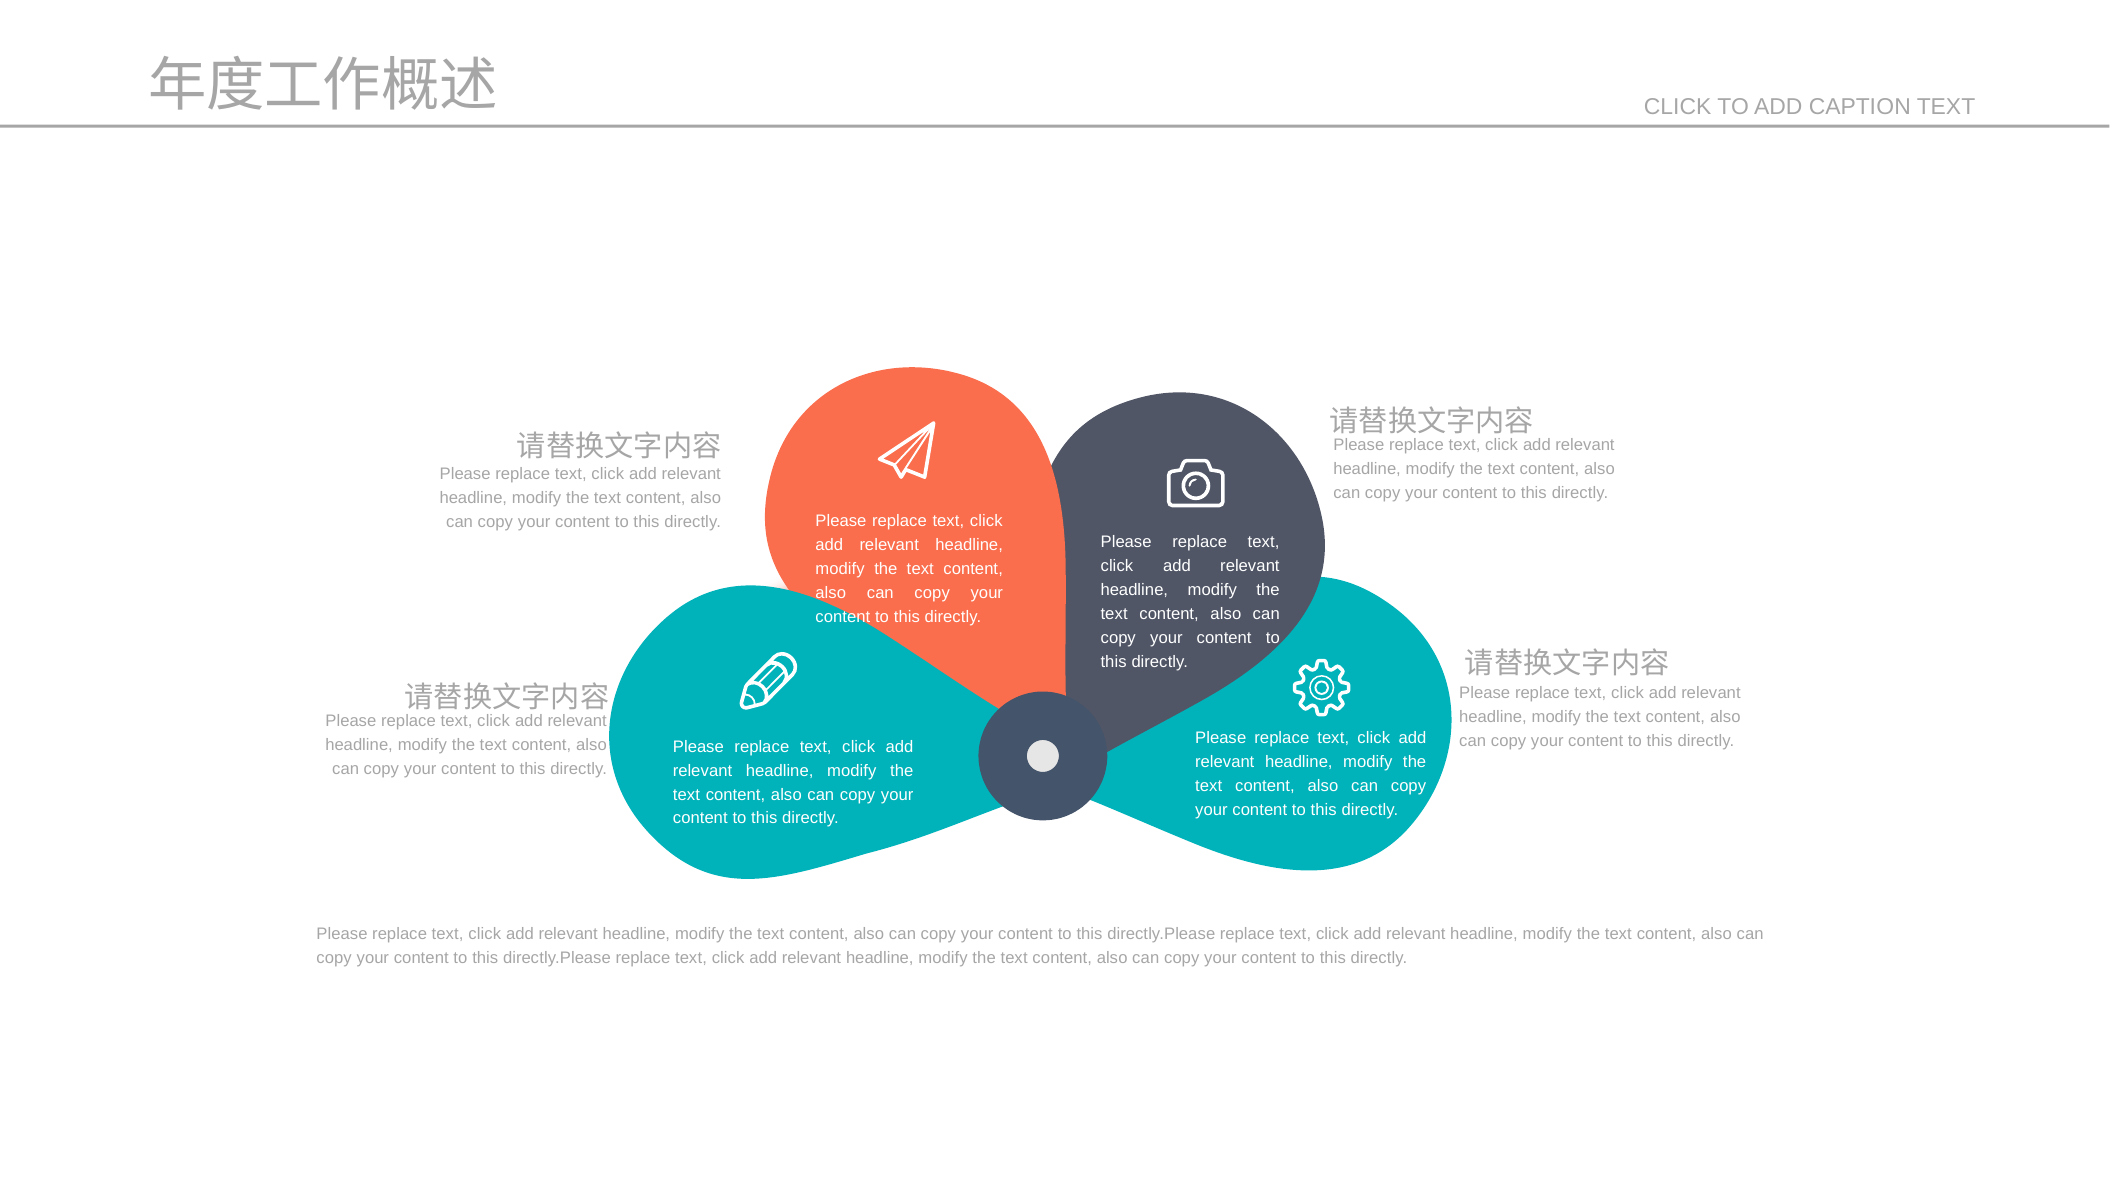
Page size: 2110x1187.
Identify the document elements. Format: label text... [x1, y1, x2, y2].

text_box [409, 420, 624, 530]
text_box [1442, 395, 1644, 501]
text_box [295, 671, 611, 777]
text_box Please replace text, click add relevant headline, modify the text content, also can copy your content to this directly.Please replace text, click add relevant headline, modify the text content, also can copy your content to this directly.Please replace text, click add relevant headline, modify the text content, also can copy your content to this directly. [316, 918, 1793, 967]
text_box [624, 373, 1442, 921]
text_box 年度工作概述 [148, 47, 528, 118]
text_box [1459, 637, 1771, 749]
text_box CLICK TO ADD CAPTION TEXT [1596, 91, 1976, 119]
text_box [0, 124, 2110, 129]
